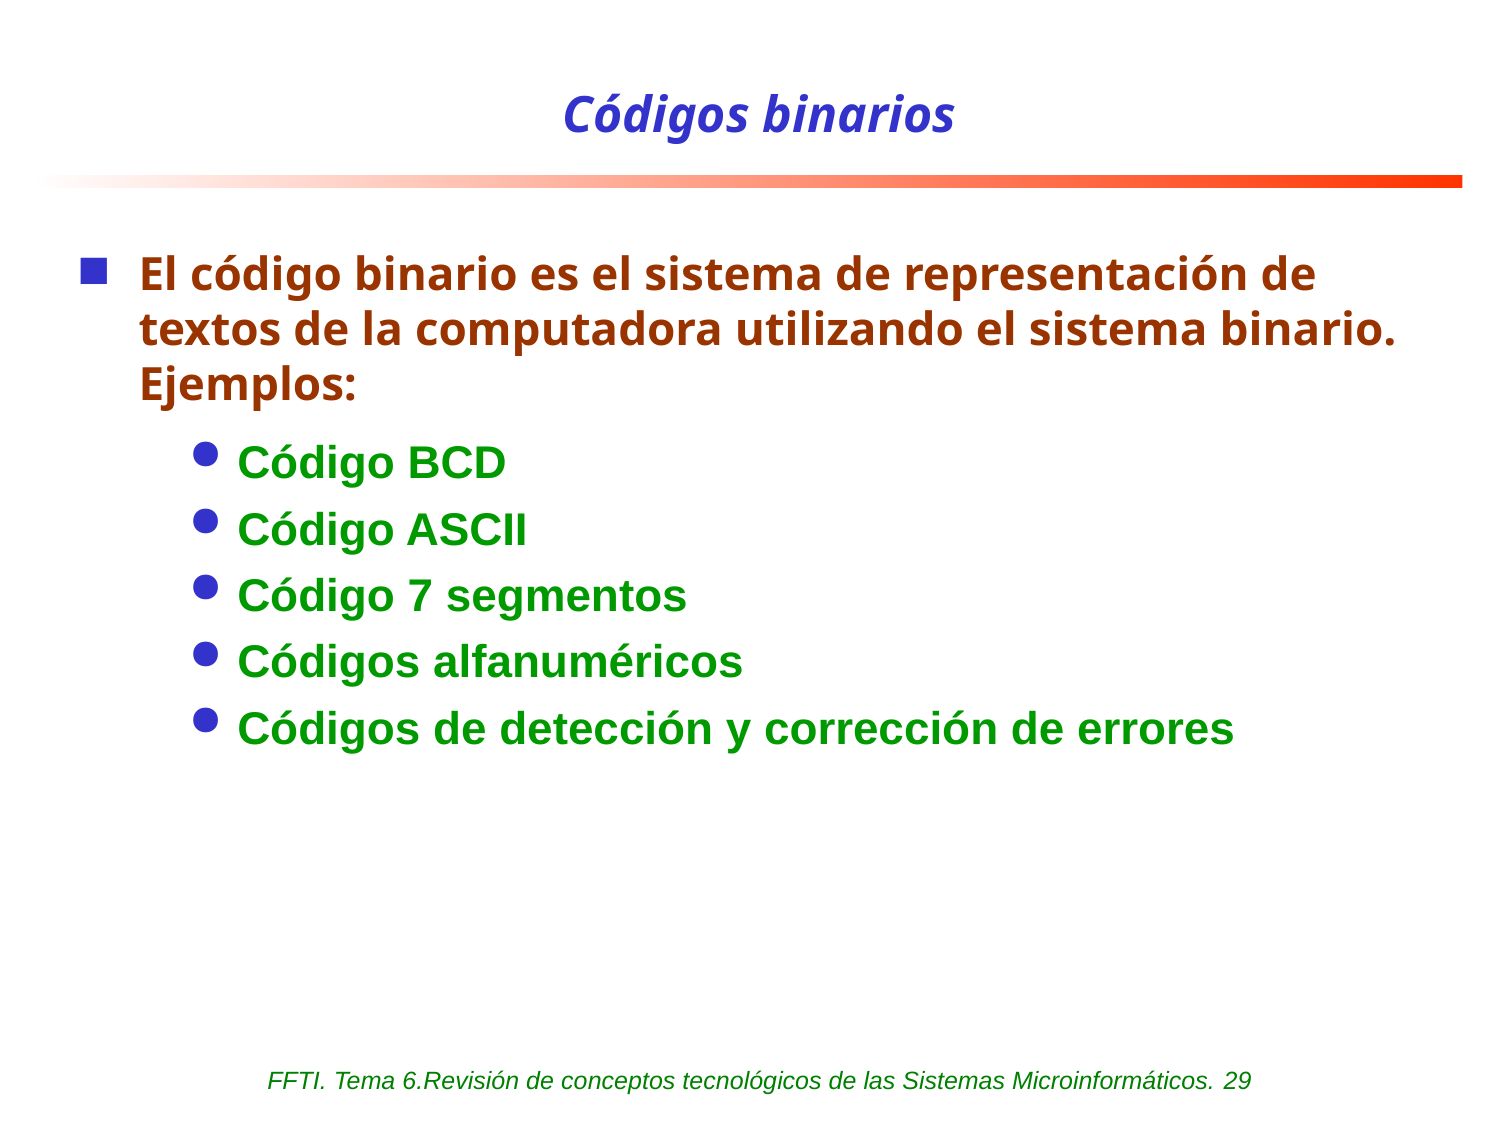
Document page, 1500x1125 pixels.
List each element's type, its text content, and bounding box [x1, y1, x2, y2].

footer FFTI. Tema 6.Revisión de conceptos tecnológicos de las Sistemas Microinformáticos. 29 [68, 1056, 1451, 1103]
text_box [759, 176, 763, 187]
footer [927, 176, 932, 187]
list El código binario es el sistema de representación de textos de la computadora utilizando el sistema binario. Ejemplos: Código BCD Código ASCII Código 7 segmentos Códigos alfanuméricos Códigos de detección y corrección de errores [68, 237, 1451, 973]
title Códigos binarios [68, 49, 1451, 176]
table_cell 1 [843, 176, 847, 187]
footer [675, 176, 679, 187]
